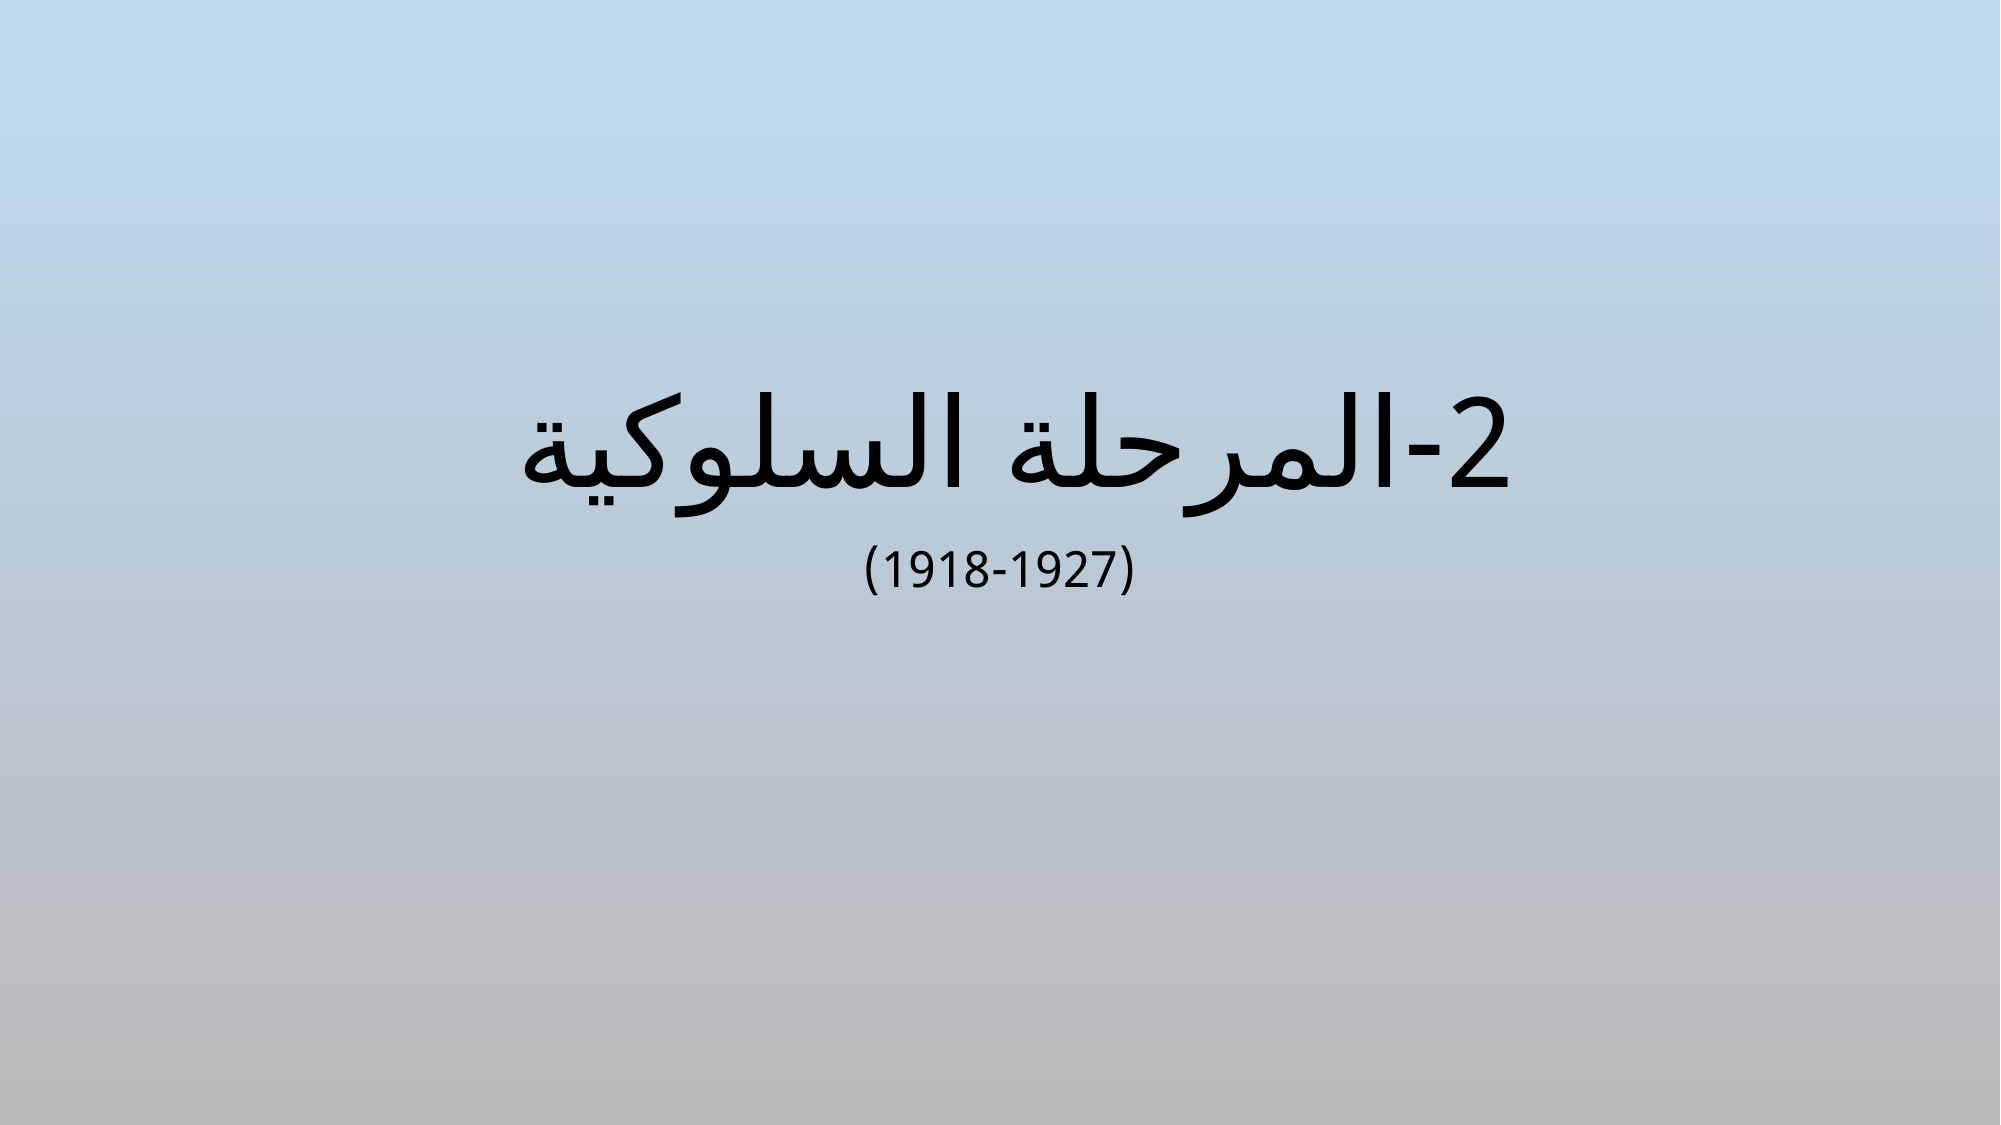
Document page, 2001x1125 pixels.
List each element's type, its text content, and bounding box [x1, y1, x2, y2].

subtitle (1918-1927) [249, 536, 1750, 863]
title 2-المرحلة السلوكية [249, 113, 1750, 522]
